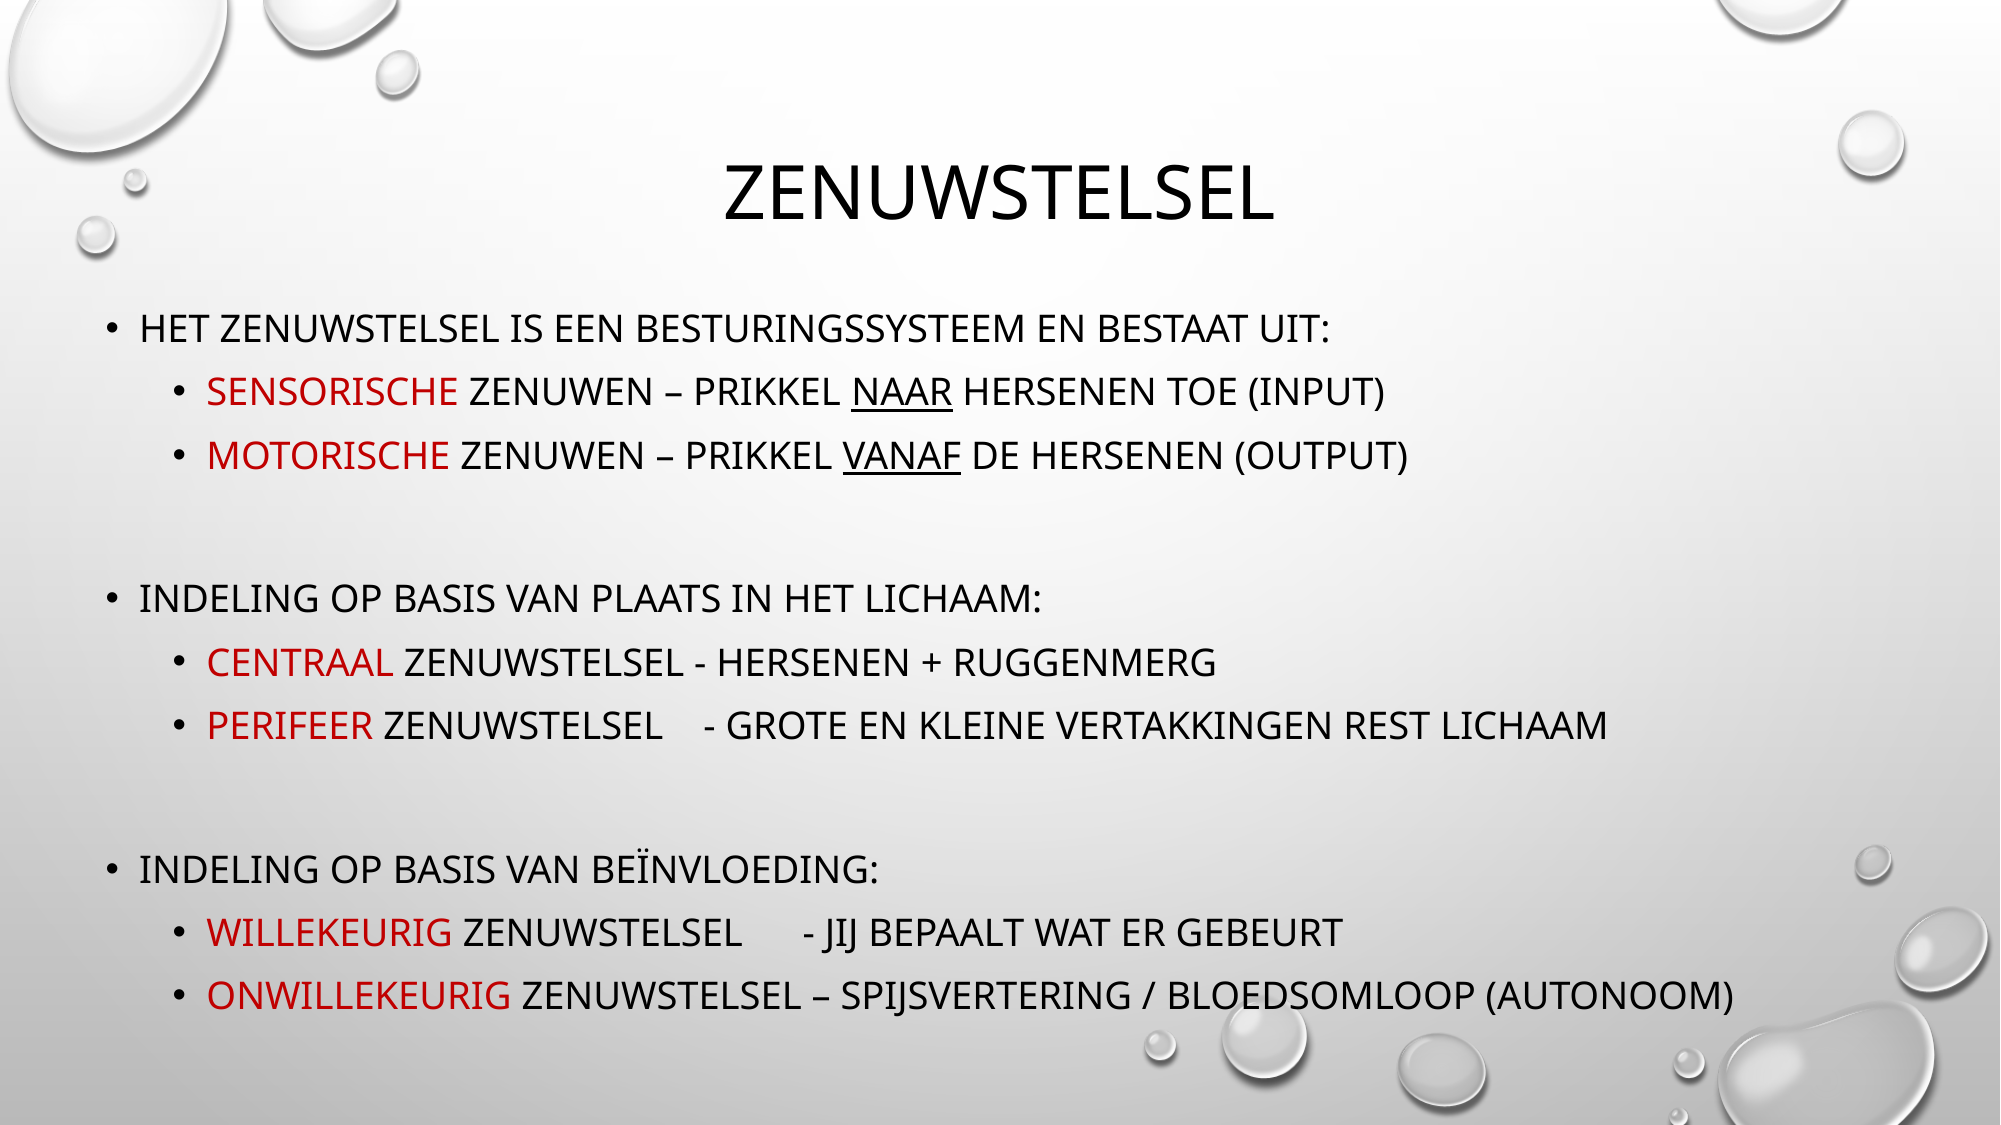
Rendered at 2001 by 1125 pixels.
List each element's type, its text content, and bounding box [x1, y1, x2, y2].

picture [0, 0, 2000, 1125]
title zenuwstelsel [149, 63, 1851, 288]
list Het zenuwstelsel is een besturingssysteem en bestaat uit: Sensorische zenuwen – prikkel naar hersenen toe (input) Motorische zenuwen – prikkel vanaf de hersenen (output) Indeling op basis van plaats in het lichaam: Centraal zenuwstelsel - hersenen + ruggenmerg Perifeer zenuwstelsel - grote en kleine vertakkingen rest lichaam Indeling op basis van beïnvloeding: Willekeurig zenuwstelsel - jij bepaalt wat er gebeurt Onwillekeurig zenuwstelsel – spijsvertering / bloedsomloop (autonoom) [90, 288, 1910, 1028]
